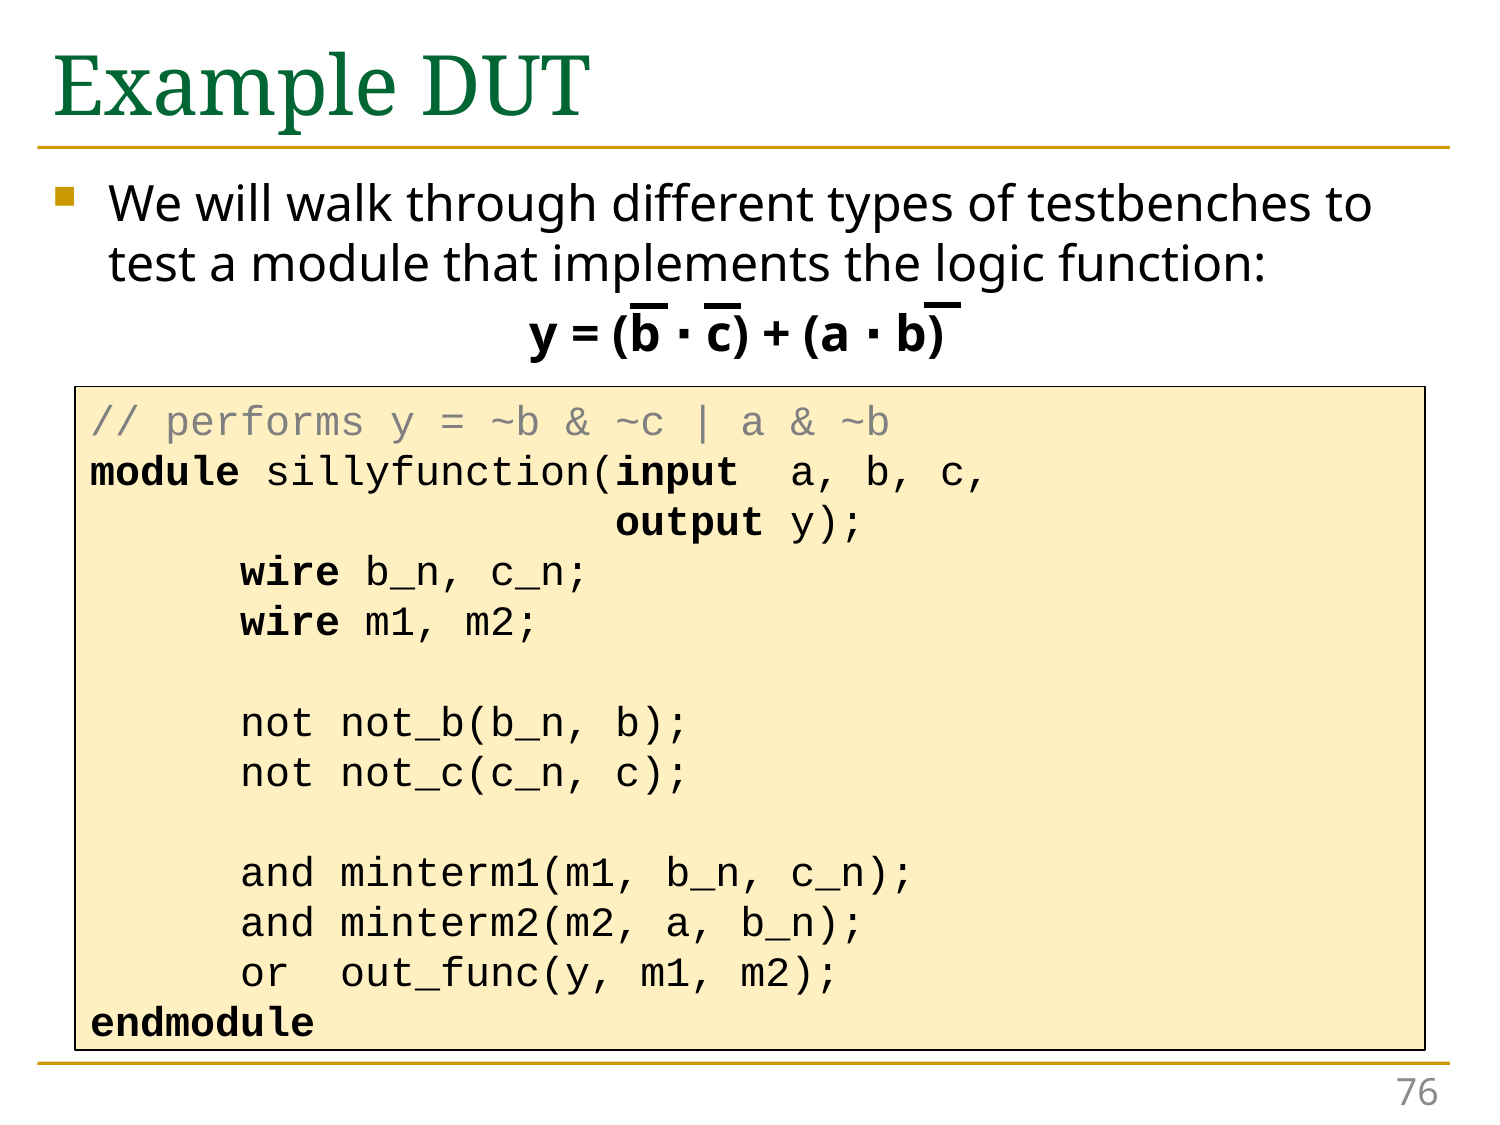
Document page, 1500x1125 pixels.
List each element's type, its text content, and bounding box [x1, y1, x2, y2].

title Example DUT [37, 24, 1450, 163]
slide_number 76 [1116, 1063, 1454, 1124]
list We will walk through different types of testbenches to test a module that implements the logic function: y = (b ∙ c) + (a ∙ b) [37, 163, 1450, 387]
text_box // performs y = ~b & ~c | a & ~b module sillyfunction(input a, b, c, output y); wire b_n, c_n; wire m1, m2; not not_b(b_n, b); not not_c(c_n, c); and minterm1(m1, b_n, c_n); and minterm2(m2, a, b_n); or out_func(y, m1, m2); endmodule [74, 386, 1425, 1050]
